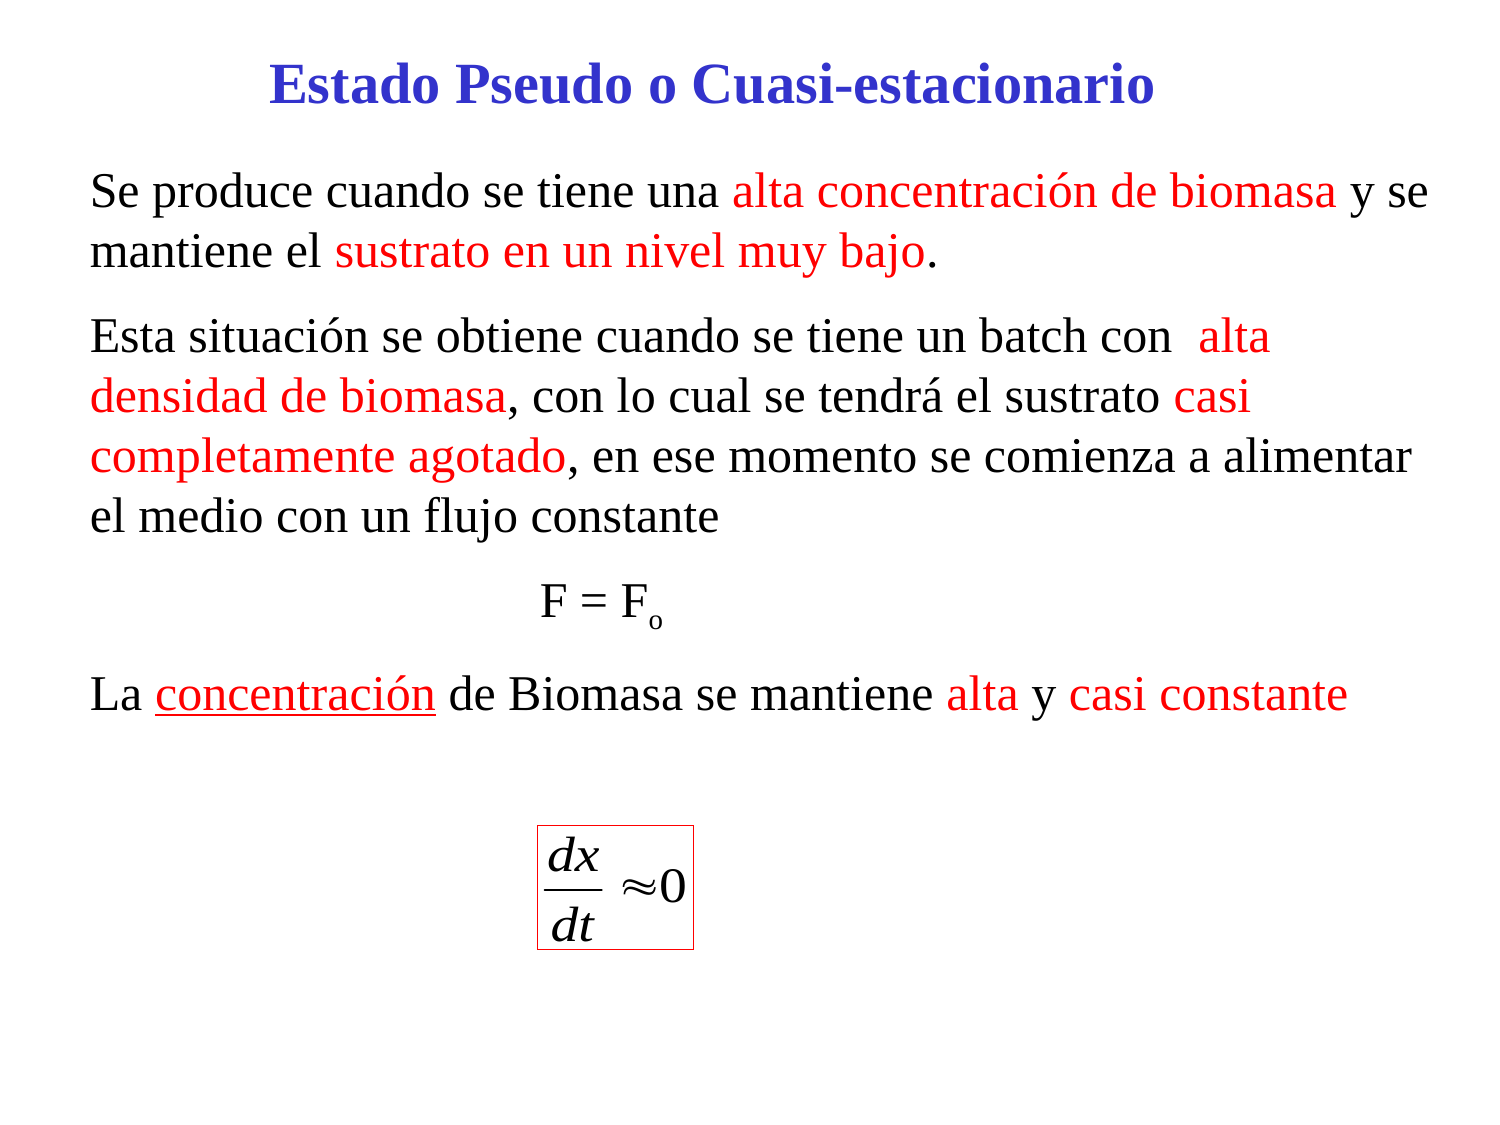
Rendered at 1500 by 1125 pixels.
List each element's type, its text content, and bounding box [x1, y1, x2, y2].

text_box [537, 824, 695, 950]
text_box Se produce cuando se tiene una alta concentración de biomasa y se mantiene el sustrato en un nivel muy bajo. Esta situación se obtiene cuando se tiene un batch con alta densidad de biomasa, con lo cual se tendrá el sustrato casi completamente agotado, en ese momento se comienza a alimentar el medio con un flujo constante F = Fo La concentración de Biomasa se mantiene alta y casi constante [75, 149, 1463, 728]
text_box Estado Pseudo o Cuasi-estacionario [200, 37, 1225, 123]
